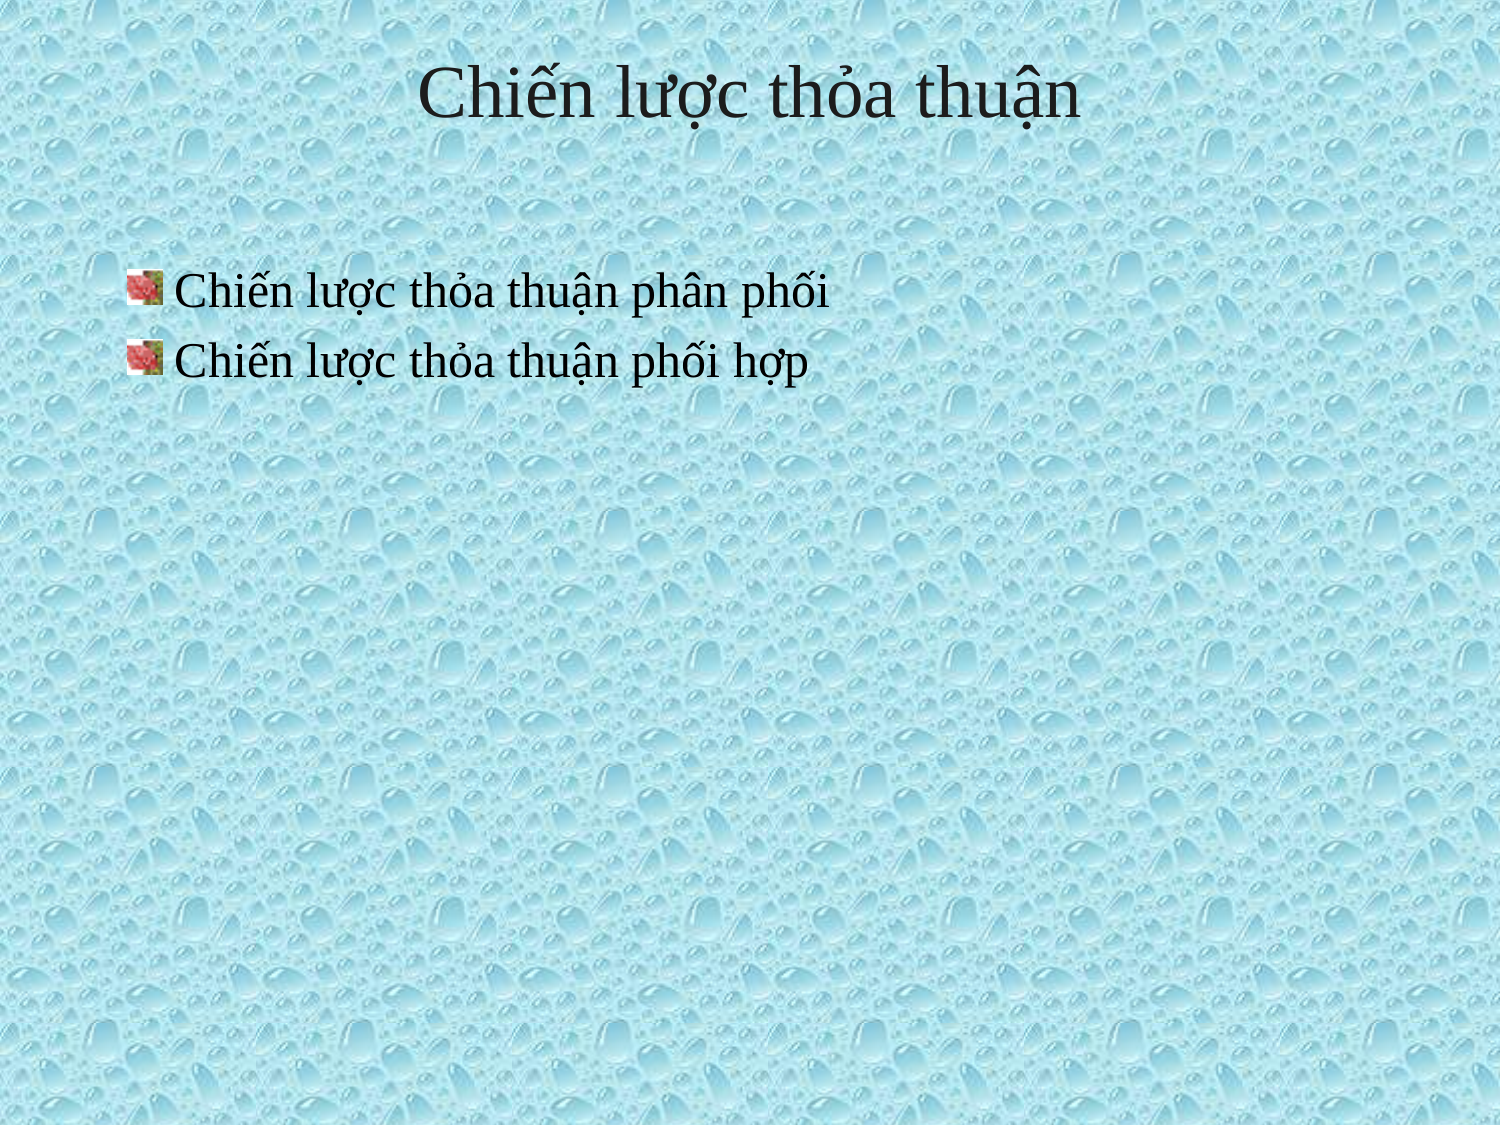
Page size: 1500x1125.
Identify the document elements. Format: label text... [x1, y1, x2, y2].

picture [0, 0, 1500, 1125]
title Chiến lược thỏa thuận [112, 0, 1388, 176]
subtitle Chiến lược thỏa thuận phân phối Chiến lược thỏa thuận phối hợp [112, 249, 1401, 976]
